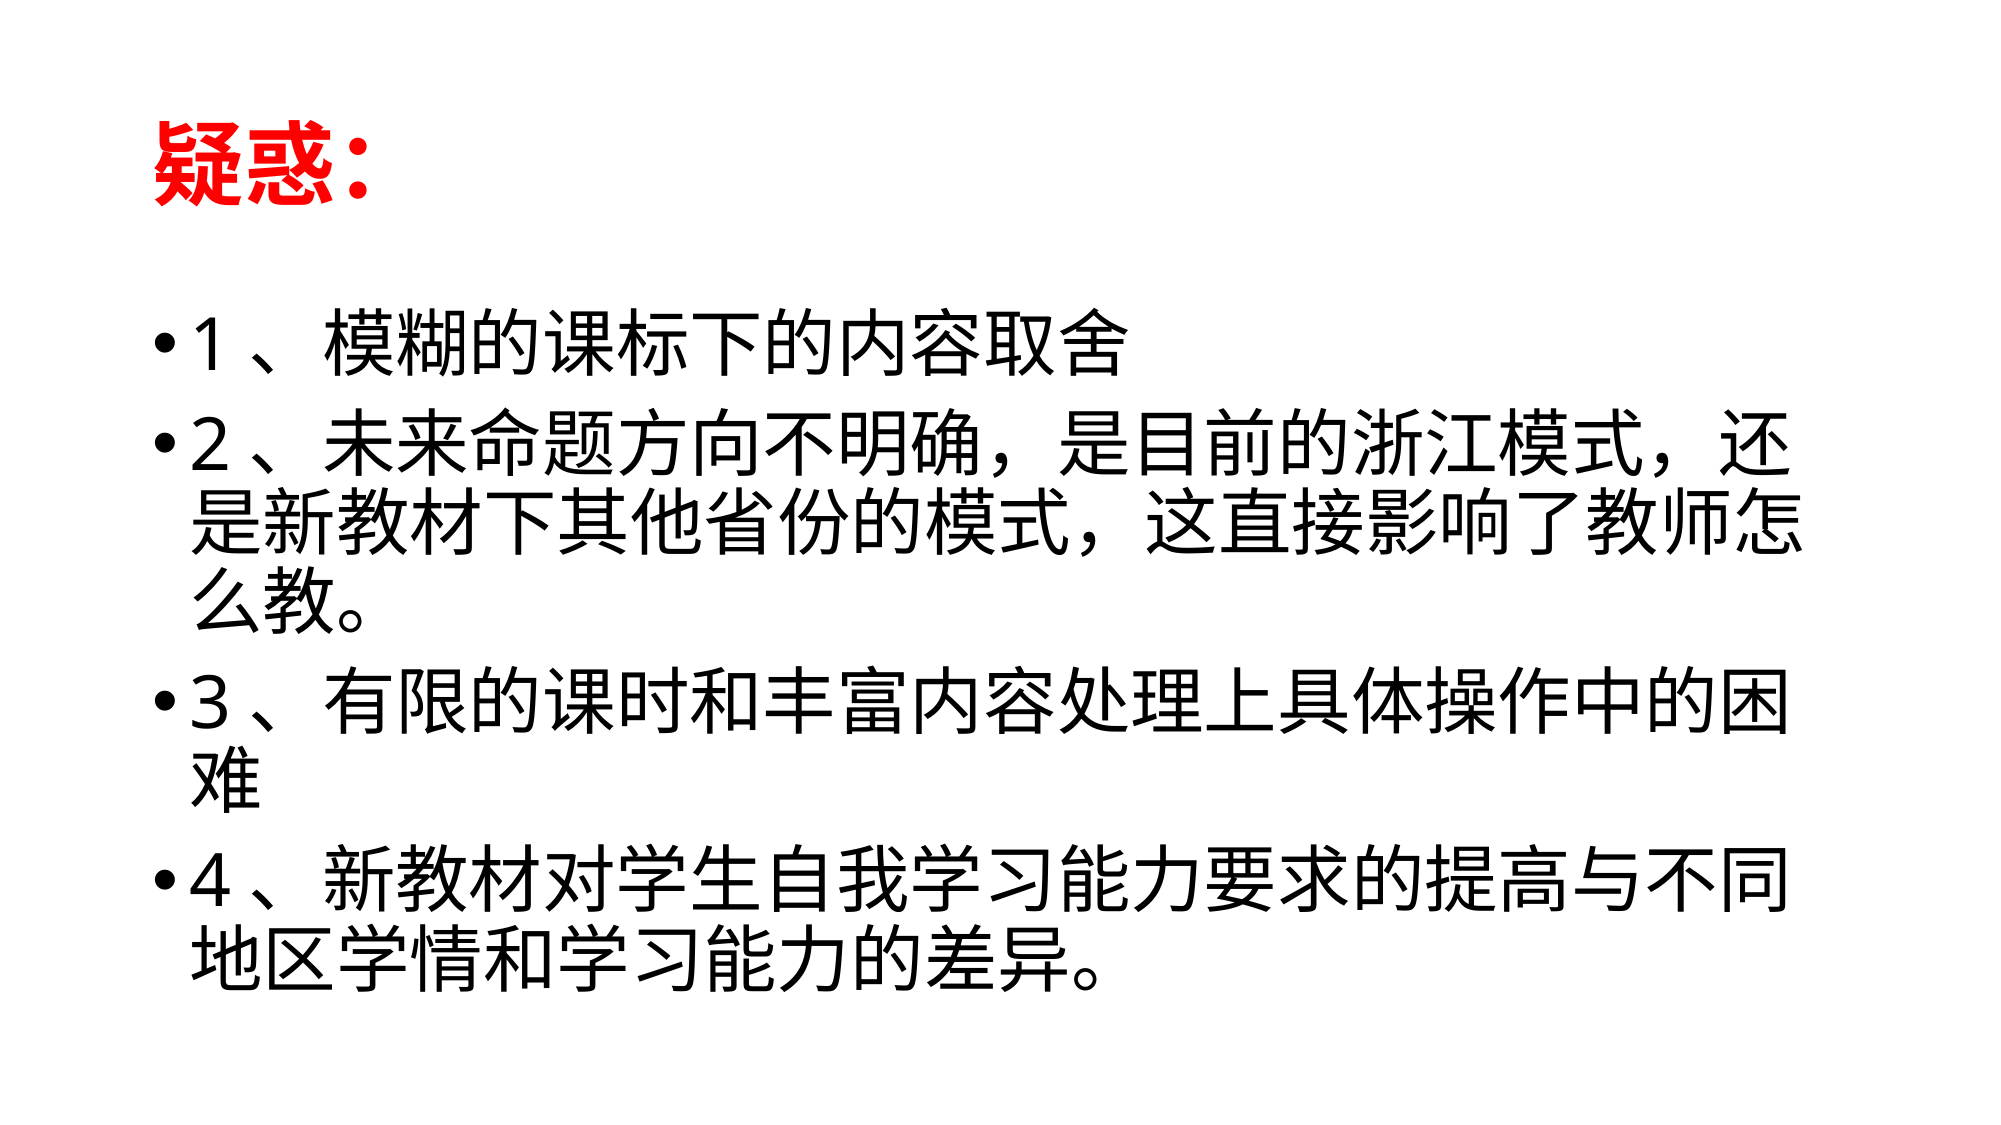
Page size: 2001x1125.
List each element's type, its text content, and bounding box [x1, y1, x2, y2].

title 疑惑： [137, 59, 1863, 278]
list 1、模糊的课标下的内容取舍 2、未来命题方向不明确，是目前的浙江模式，还是新教材下其他省份的模式，这直接影响了教师怎么教。 3、有限的课时和丰富内容处理上具体操作中的困难 4、新教材对学生自我学习能力要求的提高与不同地区学情和学习能力的差异。 [137, 299, 1863, 1014]
